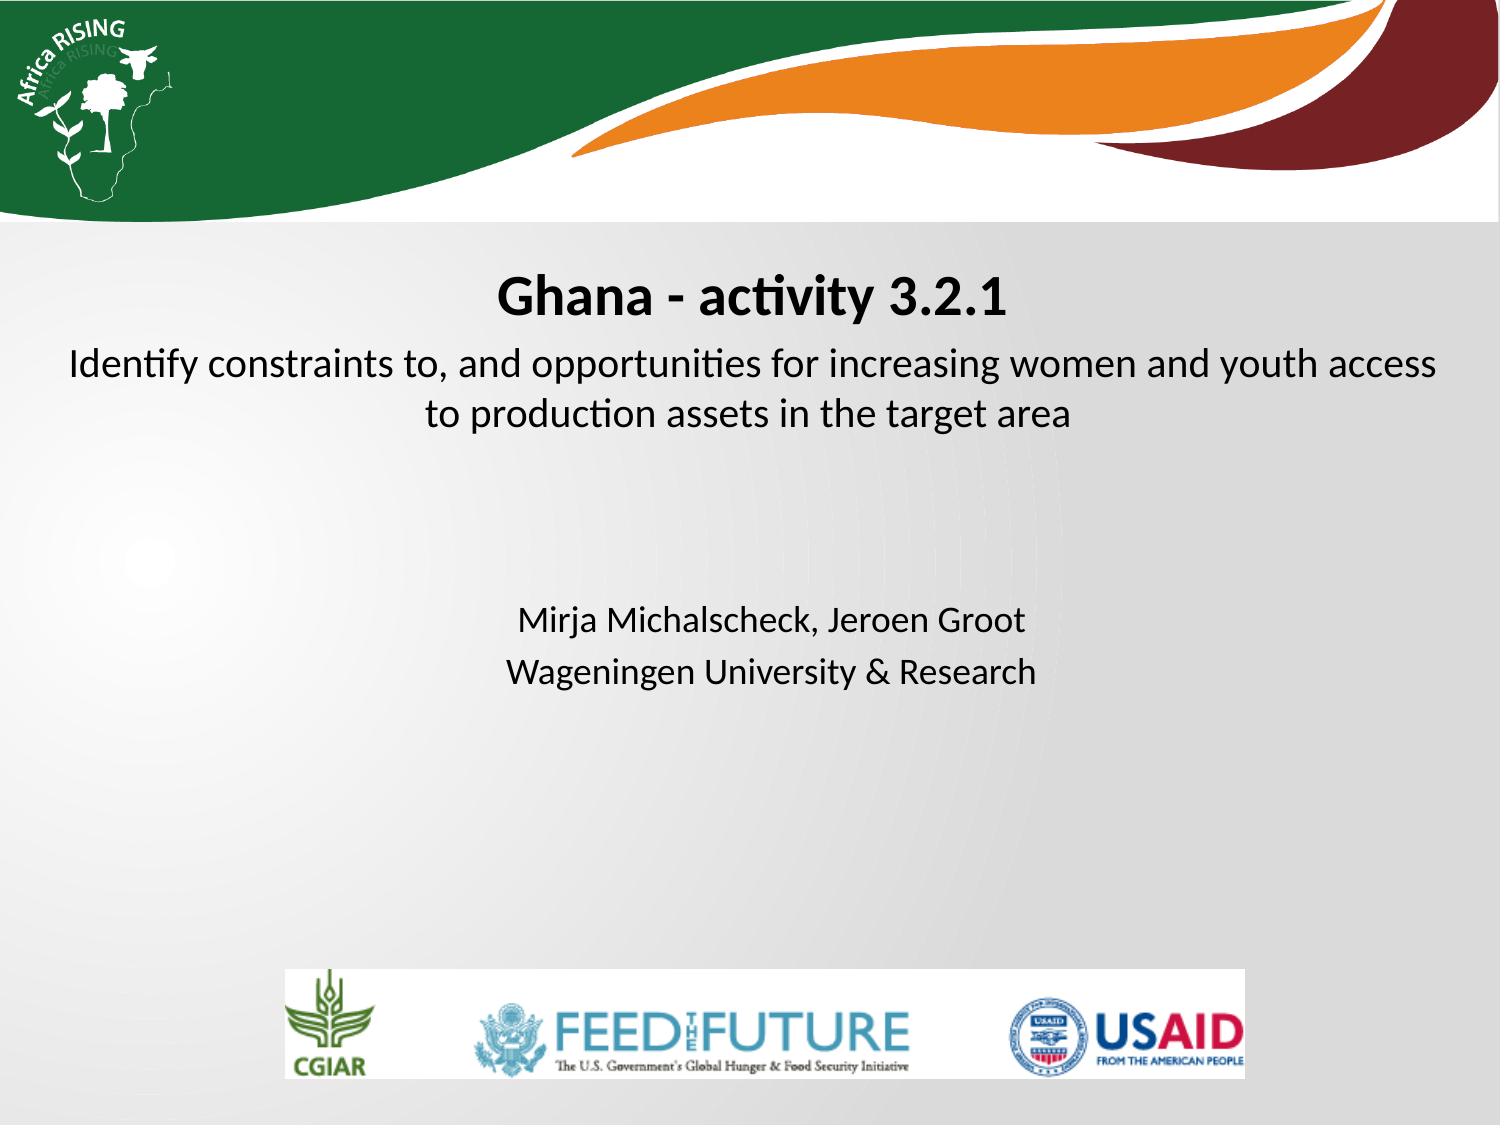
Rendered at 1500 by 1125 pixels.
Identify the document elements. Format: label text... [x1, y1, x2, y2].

picture [0, 0, 1499, 222]
picture [285, 969, 1245, 1079]
list Mirja Michalscheck, Jeroen Groot Wageningen University & Research [387, 587, 1138, 788]
list Ghana - activity 3.2.1 Identify constraints to, and opportunities for increasing women and youth access to production assets in the target area [24, 249, 1463, 475]
